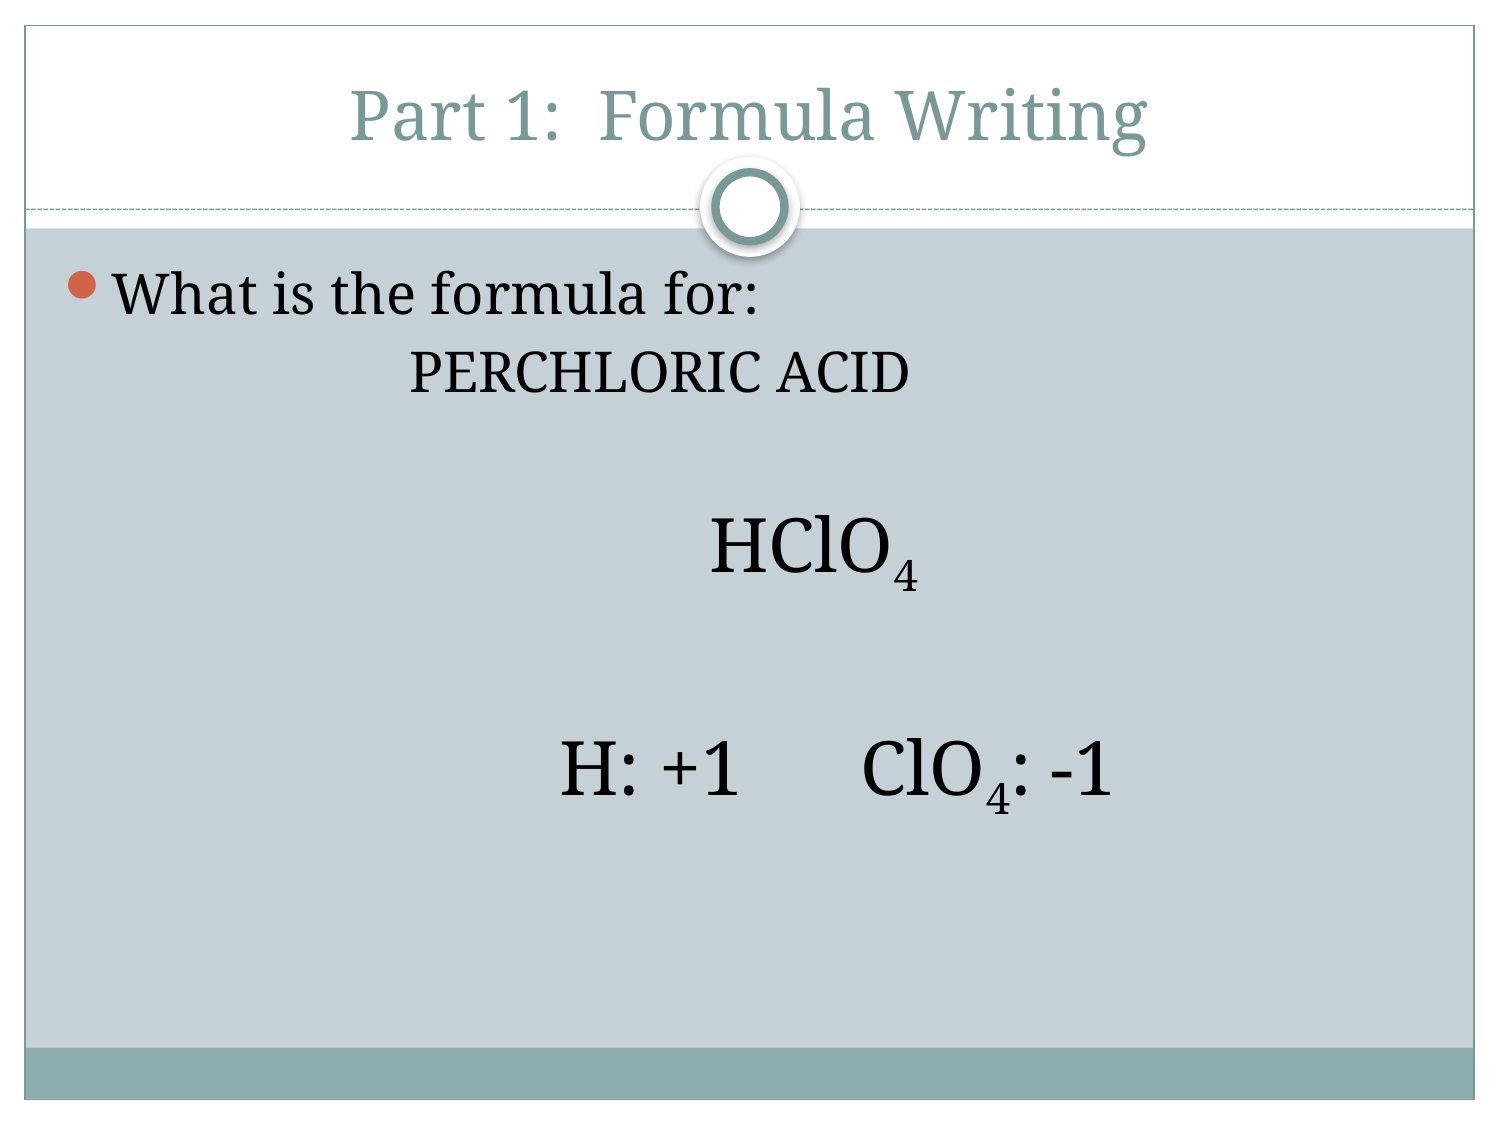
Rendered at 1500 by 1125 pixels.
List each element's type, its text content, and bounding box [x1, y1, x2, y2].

list What is the formula for: PERCHLORIC ACID HClO4 H: +1 ClO4: -1 [49, 250, 1445, 1001]
title Part 1: Formula Writing [49, 37, 1450, 162]
